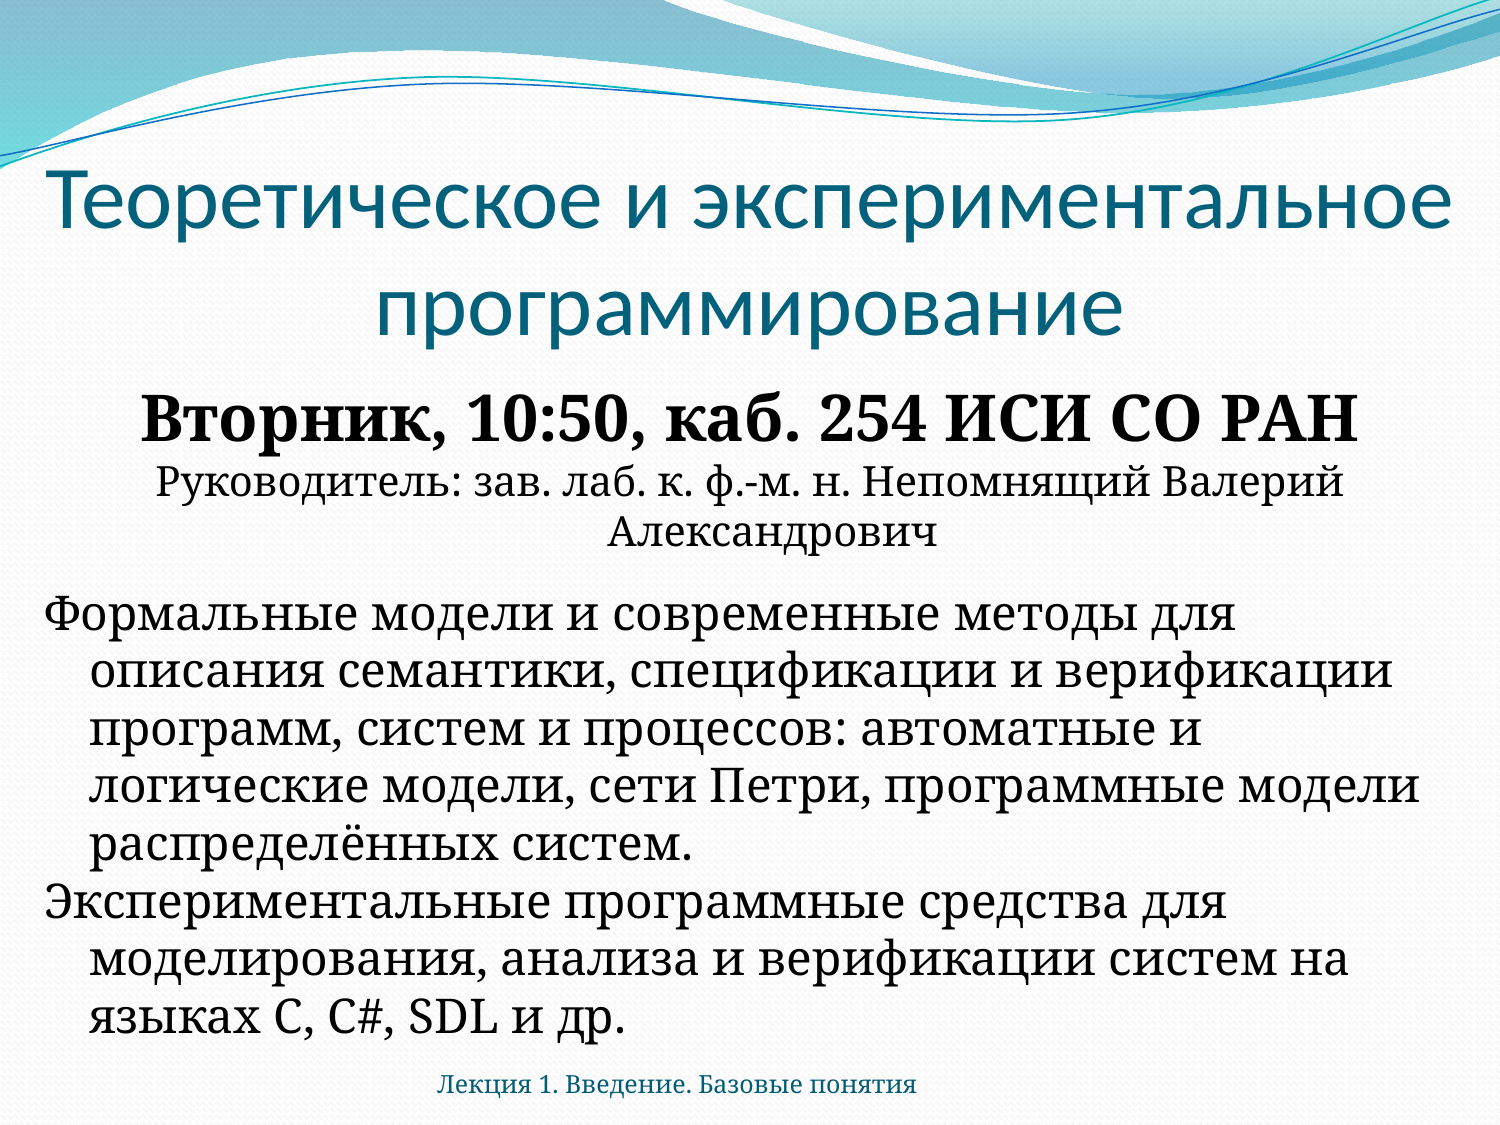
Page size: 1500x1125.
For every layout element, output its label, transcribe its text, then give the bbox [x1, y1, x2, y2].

title Теоретическое и экспериментальное программирование [29, 105, 1471, 349]
list Вторник, 10:50, каб. 254 ИСИ СО РАН Руководитель: зав. лаб. к. ф.-м. н. Непомнящий Валерий Александрович Формальные модели и современные методы для описания семантики, спецификации и верификации программ, систем и процессов: автоматные и логические модели, сети Петри, программные модели распределённых систем. Экспериментальные программные средства для моделирования, анализа и верификации систем на языках С, C#, SDL и др. [29, 349, 1471, 1071]
footer Лекция 1. Введение. Базовые понятия [437, 1042, 988, 1103]
